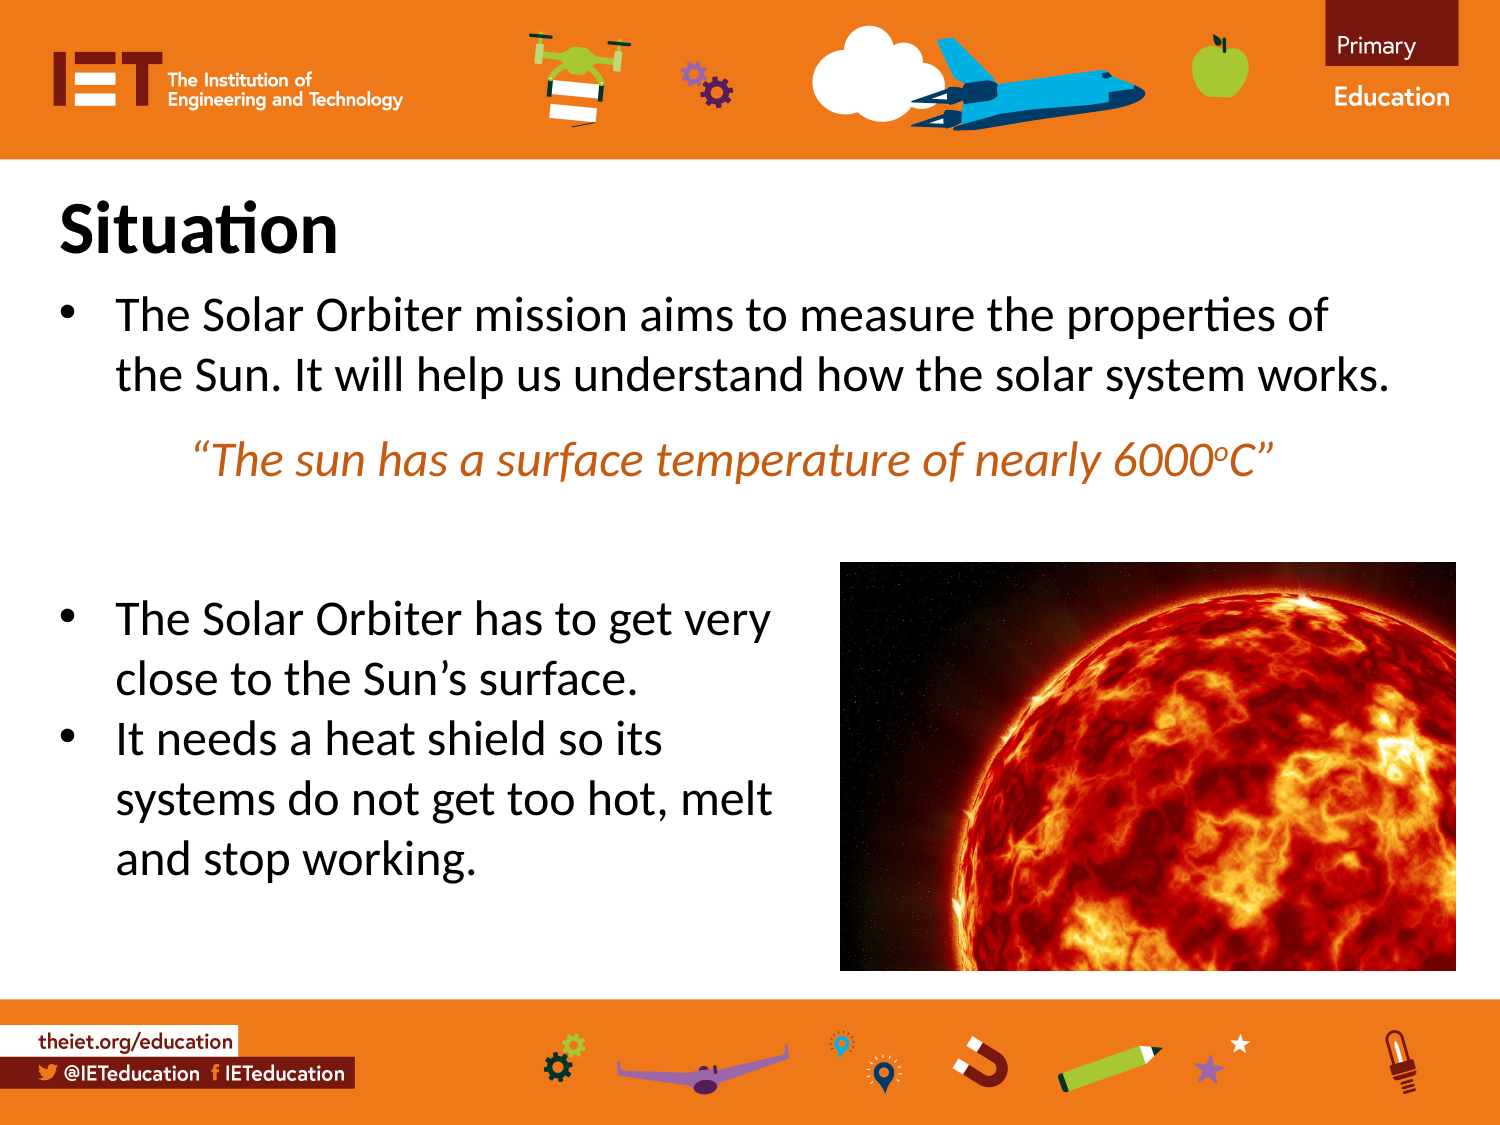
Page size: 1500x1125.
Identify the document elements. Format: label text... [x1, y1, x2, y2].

text_box Situation [44, 170, 529, 274]
text_box The Solar Orbiter mission aims to measure the properties of the Sun. It will help us understand how the solar system works. “The sun has a surface temperature of nearly 6000oC” [44, 274, 1423, 520]
text_box The Solar Orbiter has to get very close to the Sun’s surface. It needs a heat shield so its systems do not get too hot, melt and stop working. [44, 578, 795, 893]
picture [0, 0, 1500, 1125]
